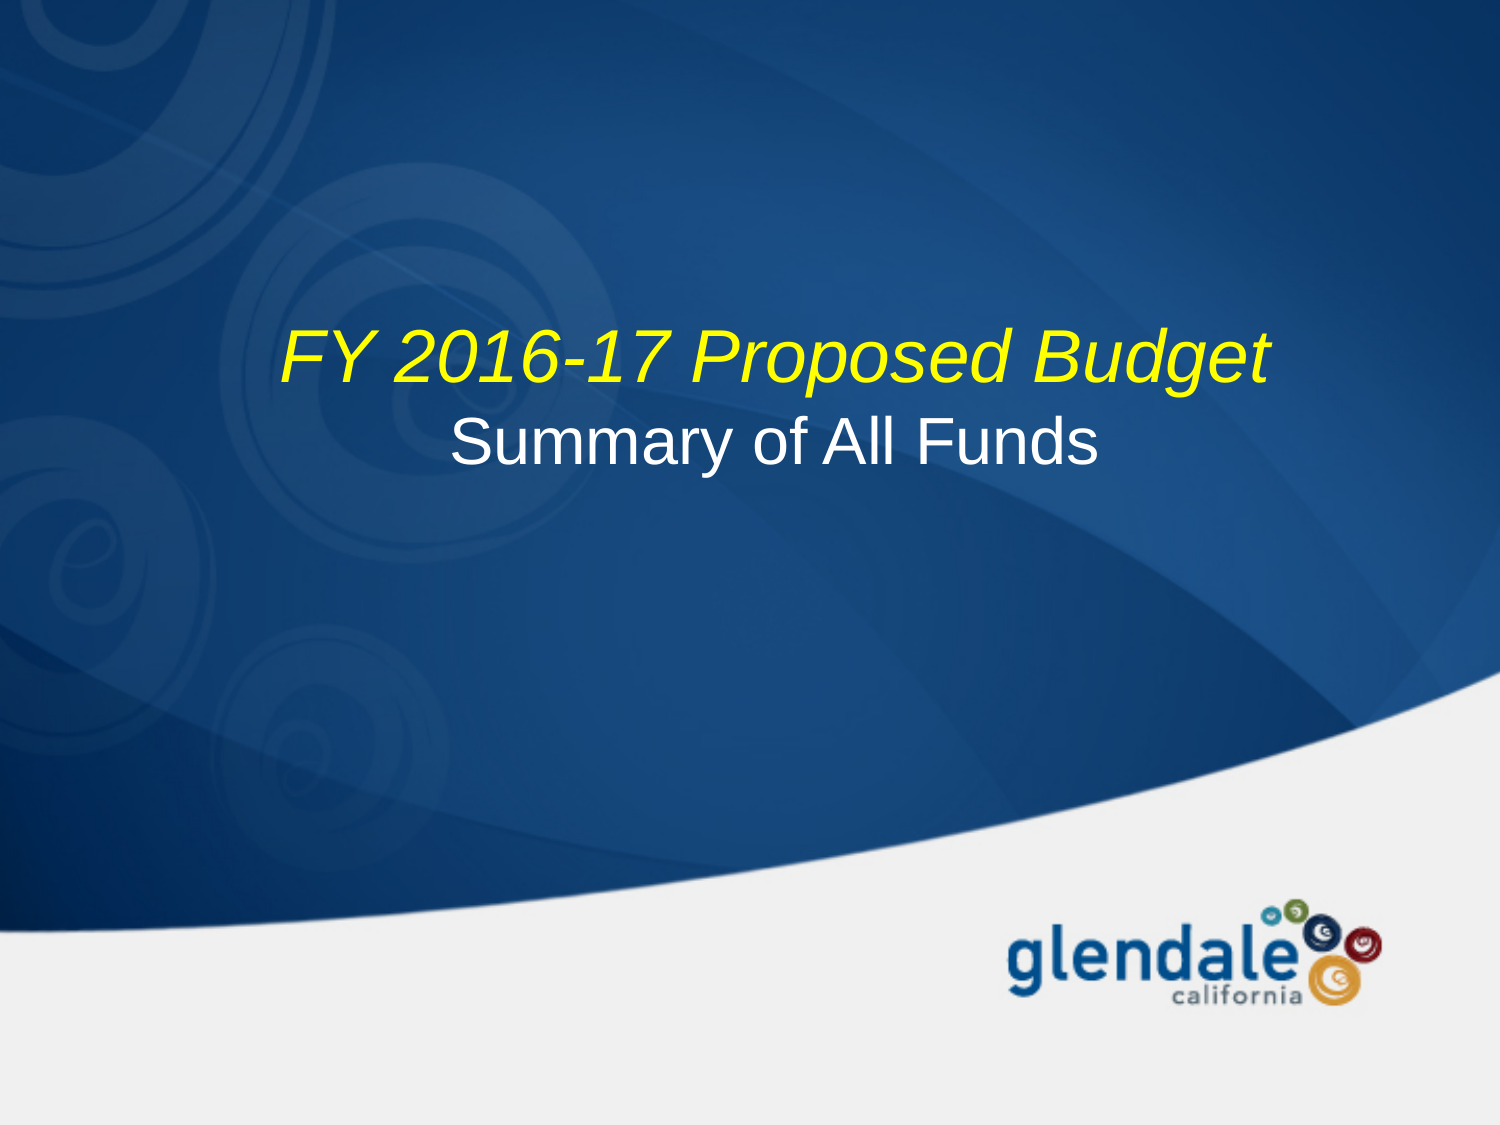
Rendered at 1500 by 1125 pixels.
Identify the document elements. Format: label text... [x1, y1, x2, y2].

picture [0, 0, 1500, 1125]
text_box FY 2016-17 Proposed Budget Summary of All Funds [150, 299, 1400, 485]
